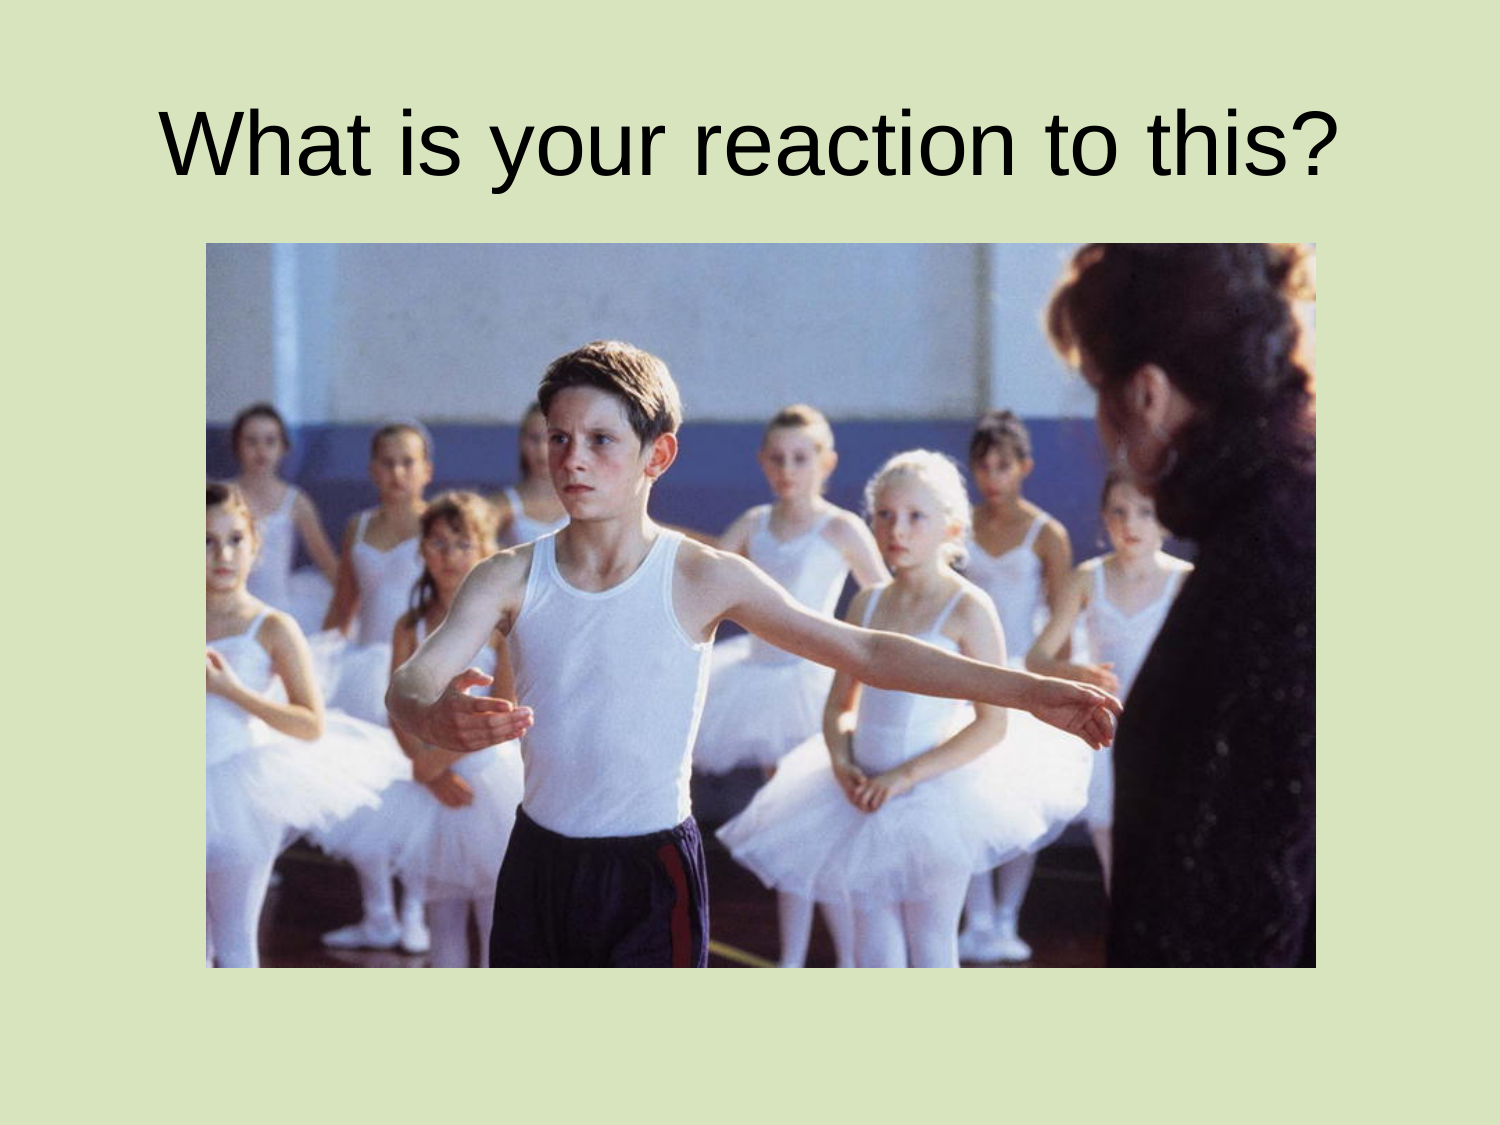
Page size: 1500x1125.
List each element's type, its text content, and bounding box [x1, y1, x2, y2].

title What is your reaction to this? [75, 45, 1425, 233]
picture [206, 243, 1317, 968]
